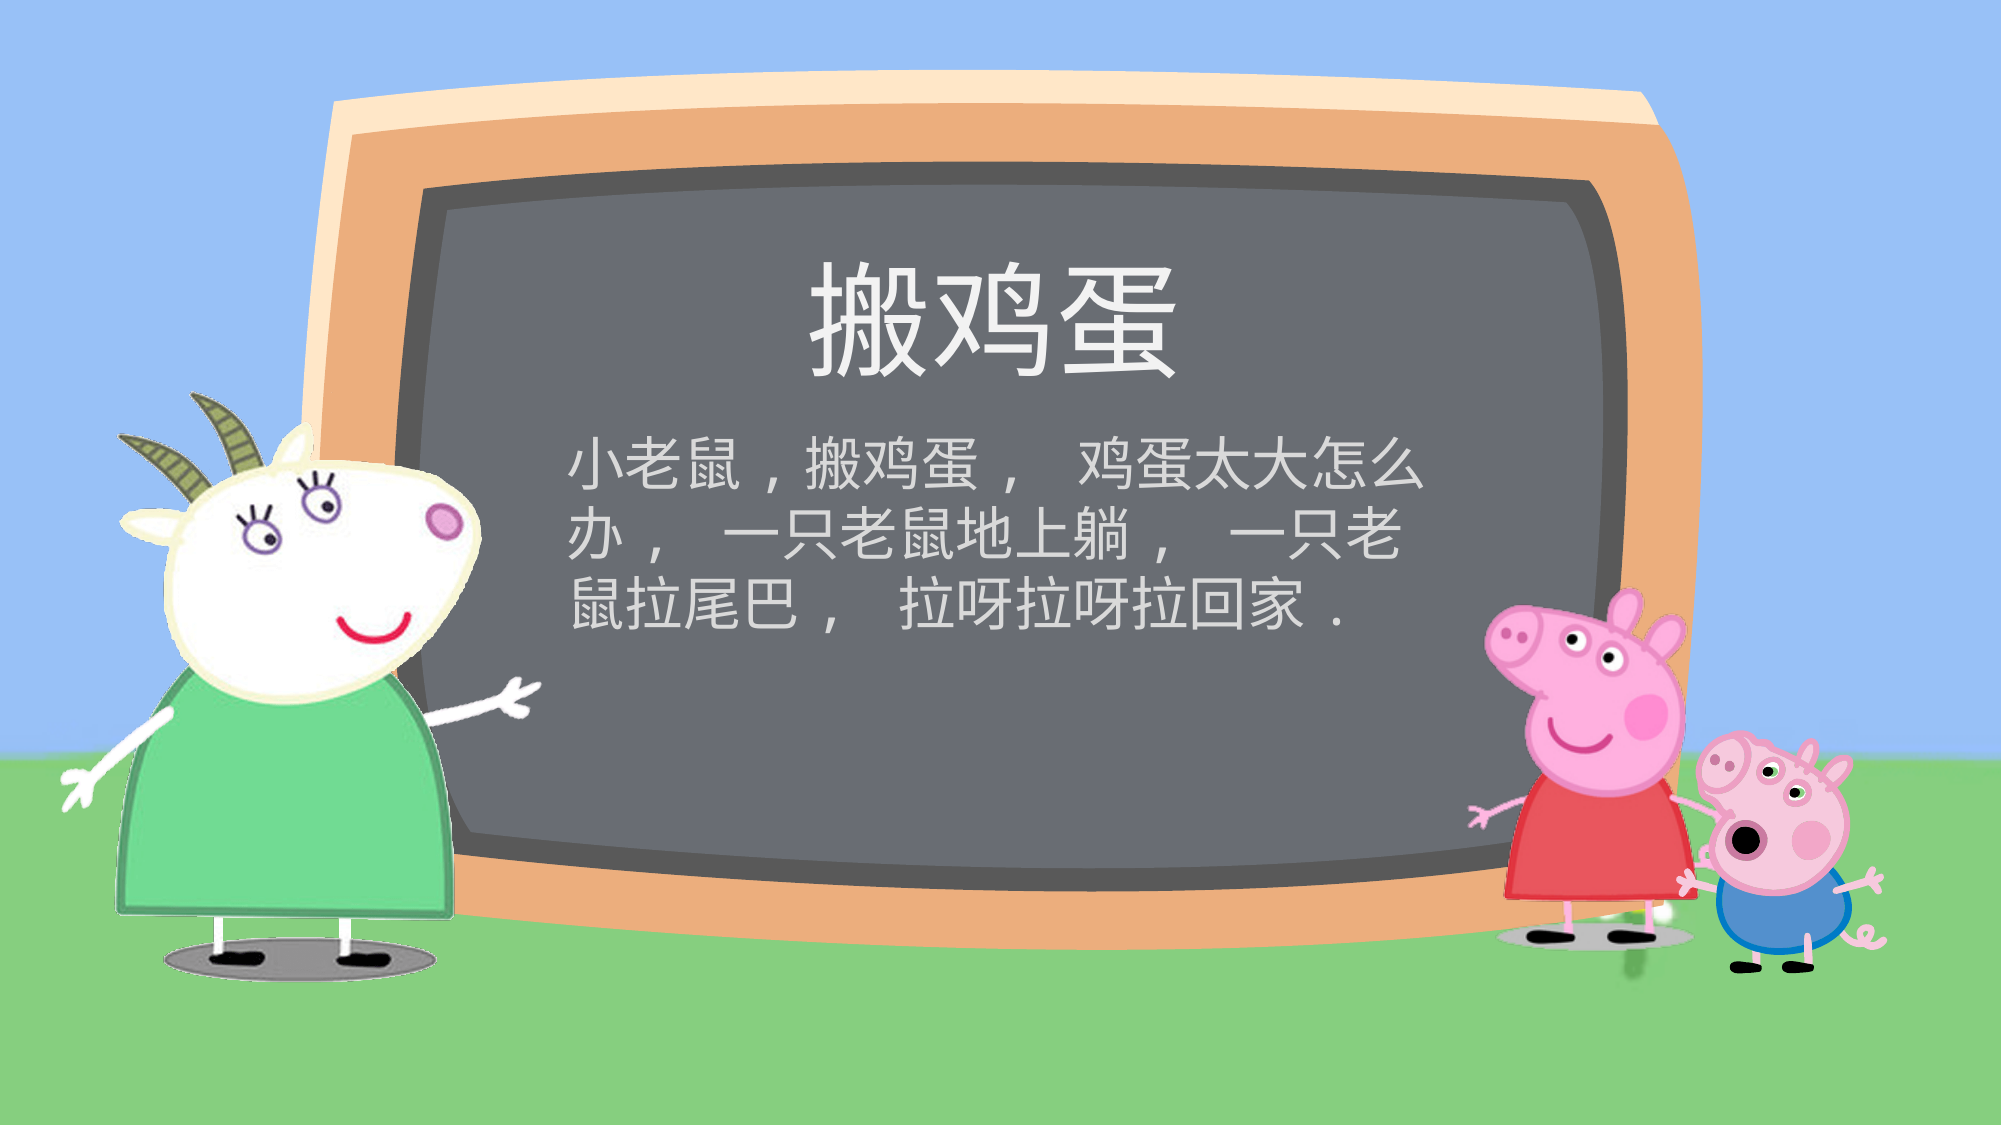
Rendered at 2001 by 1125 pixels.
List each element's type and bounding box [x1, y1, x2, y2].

picture [0, 0, 2001, 1125]
text_box [1675, 729, 1888, 975]
text_box [50, 36, 1755, 1006]
